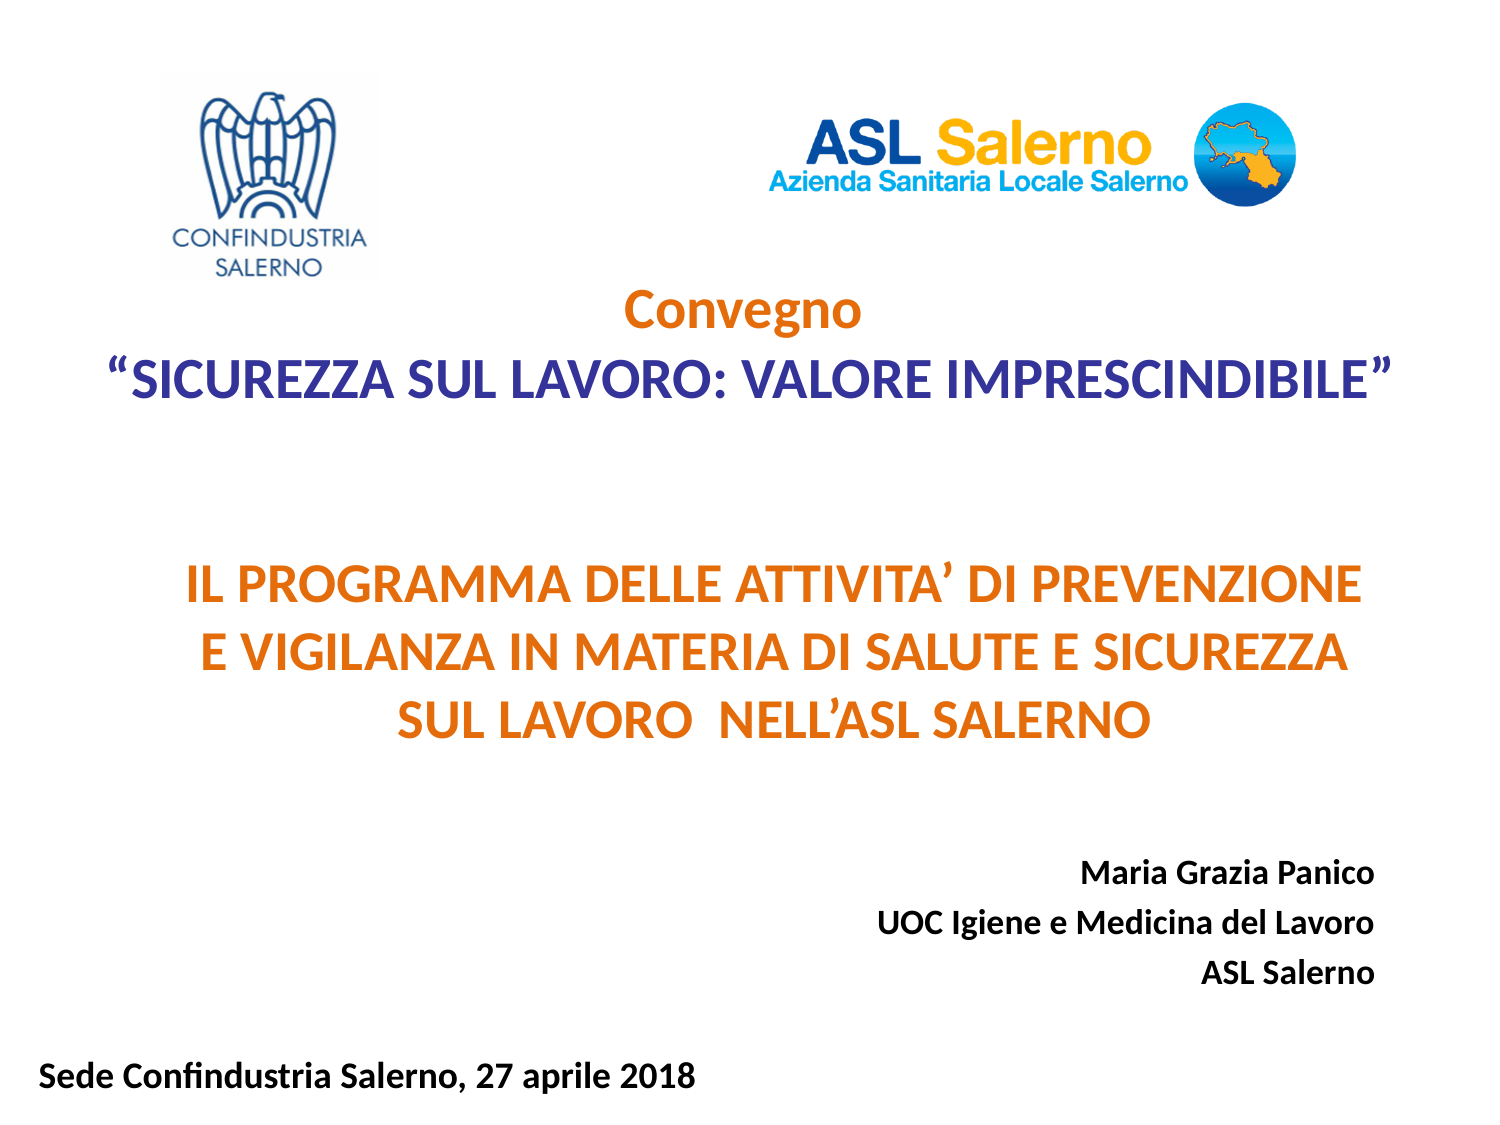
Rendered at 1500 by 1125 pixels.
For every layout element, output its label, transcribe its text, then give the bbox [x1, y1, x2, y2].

picture [159, 72, 380, 286]
picture [761, 89, 1302, 219]
title Convegno “Sicurezza sul lavoro: valore imprescindibile” [64, 220, 1436, 462]
subtitle IL PROGRAMMA DELLE ATTIVITA’ DI PREVENZIONE E VIGILANZA IN MATERIA DI SALUTE E SICUREZZA SUL LAVORO NELL’ASL SALERNO Maria Grazia Panico UOC Igiene e Medicina del Lavoro ASL Salerno [159, 538, 1391, 1042]
text_box Sede Confindustria Salerno, 27 aprile 2018 [23, 1043, 882, 1104]
